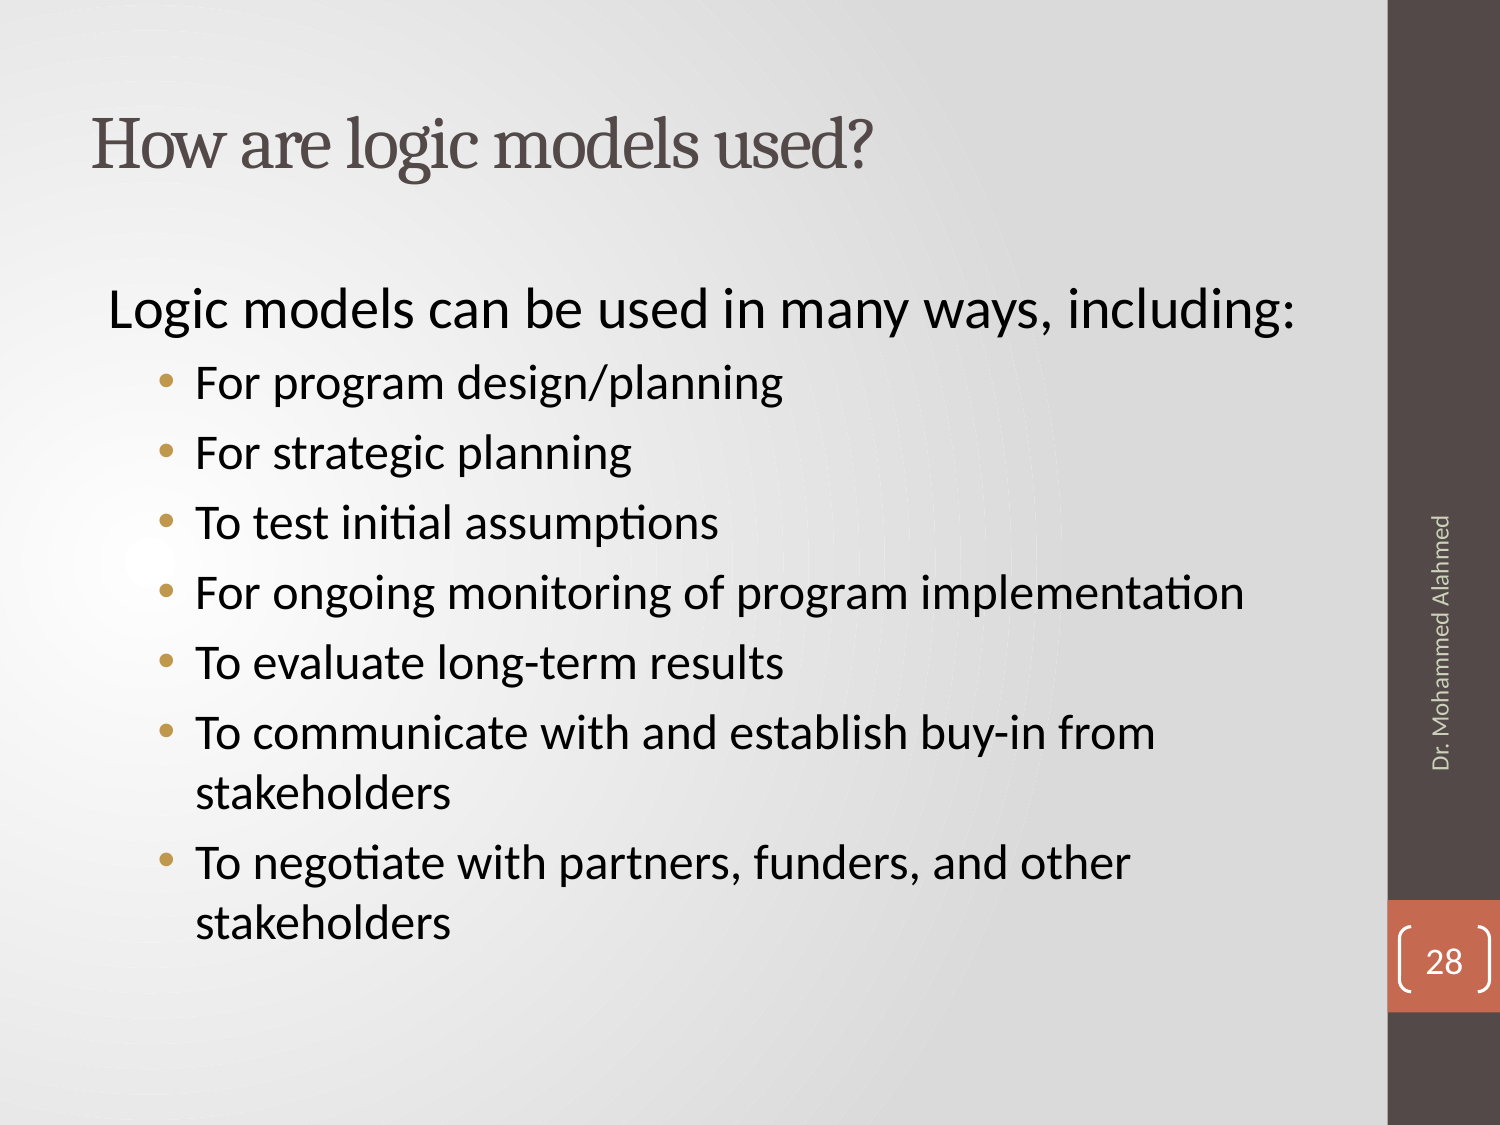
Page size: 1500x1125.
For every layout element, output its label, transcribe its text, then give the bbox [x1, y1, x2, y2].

list Logic models can be used in many ways, including: For program design/planning For strategic planning To test initial assumptions For ongoing monitoring of program implementation To evaluate long-term results To communicate with and establish buy-in from stakeholders To negotiate with partners, funders, and other stakeholders [75, 262, 1325, 1050]
slide_number 28 [1397, 925, 1492, 994]
footer Dr. Mohammed Alahmed [1408, 500, 1469, 889]
title How are logic models used? [75, 45, 1325, 233]
